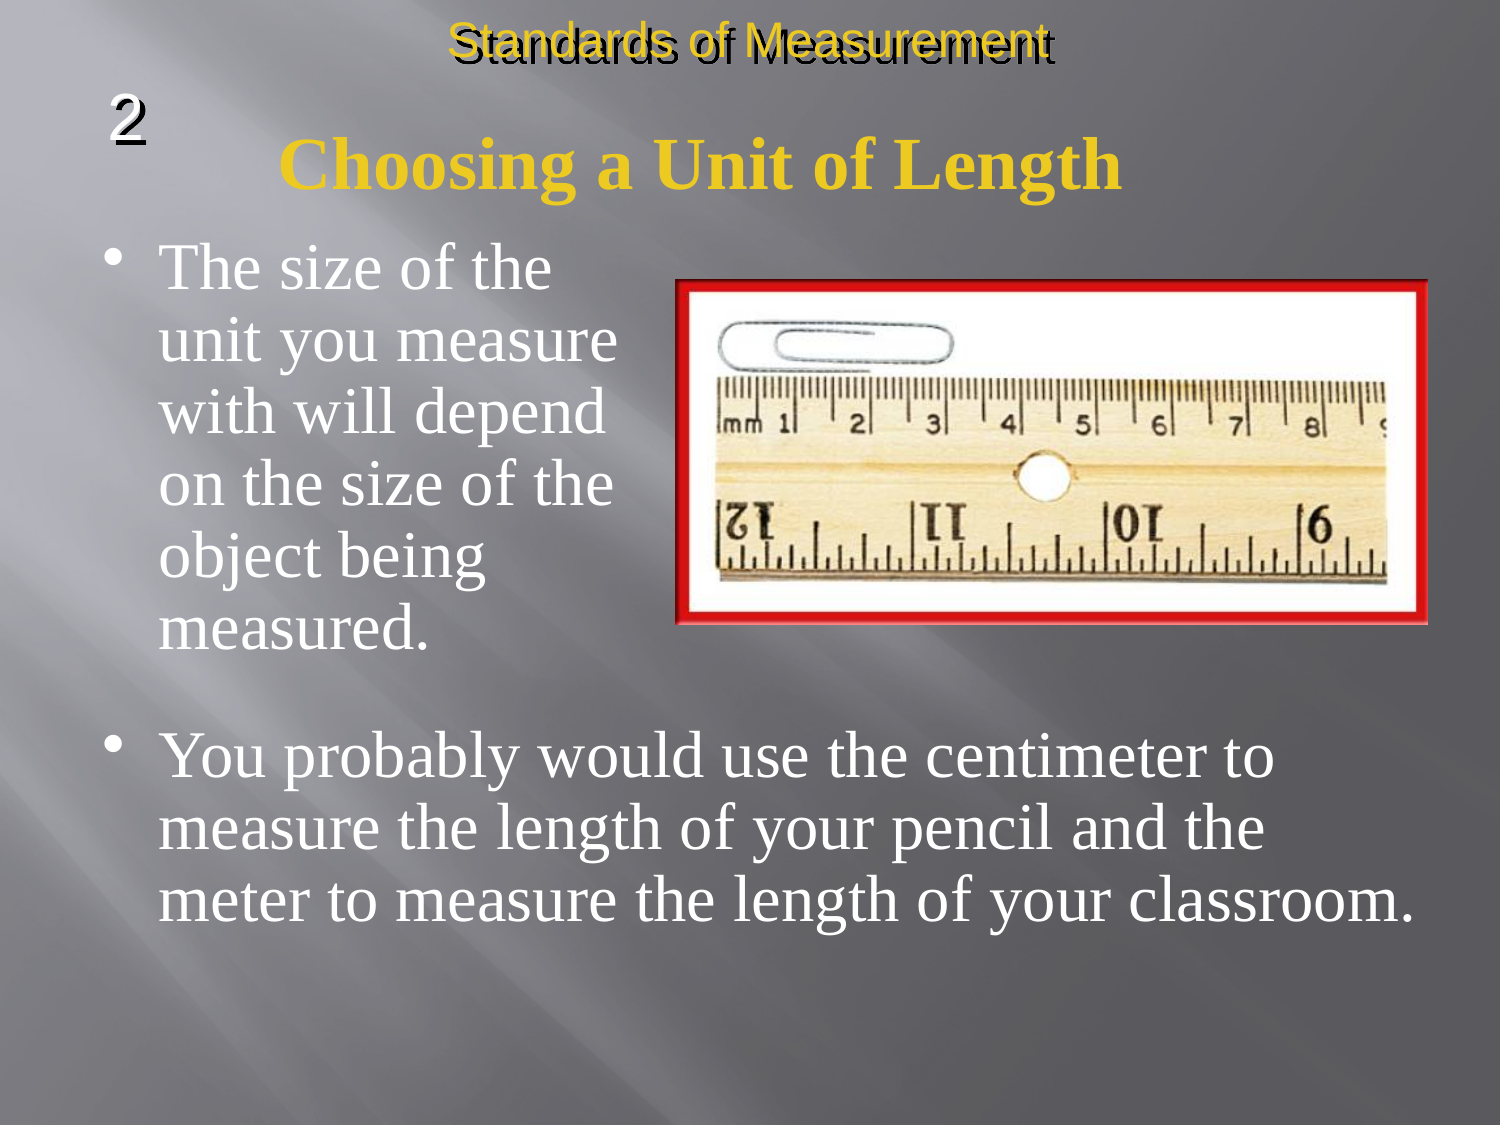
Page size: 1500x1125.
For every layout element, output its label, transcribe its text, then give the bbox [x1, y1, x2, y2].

text_box You probably would use the centimeter to measure the length of your pencil and the meter to measure the length of your classroom. [87, 712, 1438, 943]
picture [674, 279, 1428, 626]
text_box The size of the unit you measure with will depend on the size of the object being measured. [87, 224, 650, 672]
text_box 2 [93, 66, 160, 162]
text_box Standards of Measurement [431, 0, 1065, 75]
text_box Choosing a Unit of Length [262, 117, 1158, 214]
